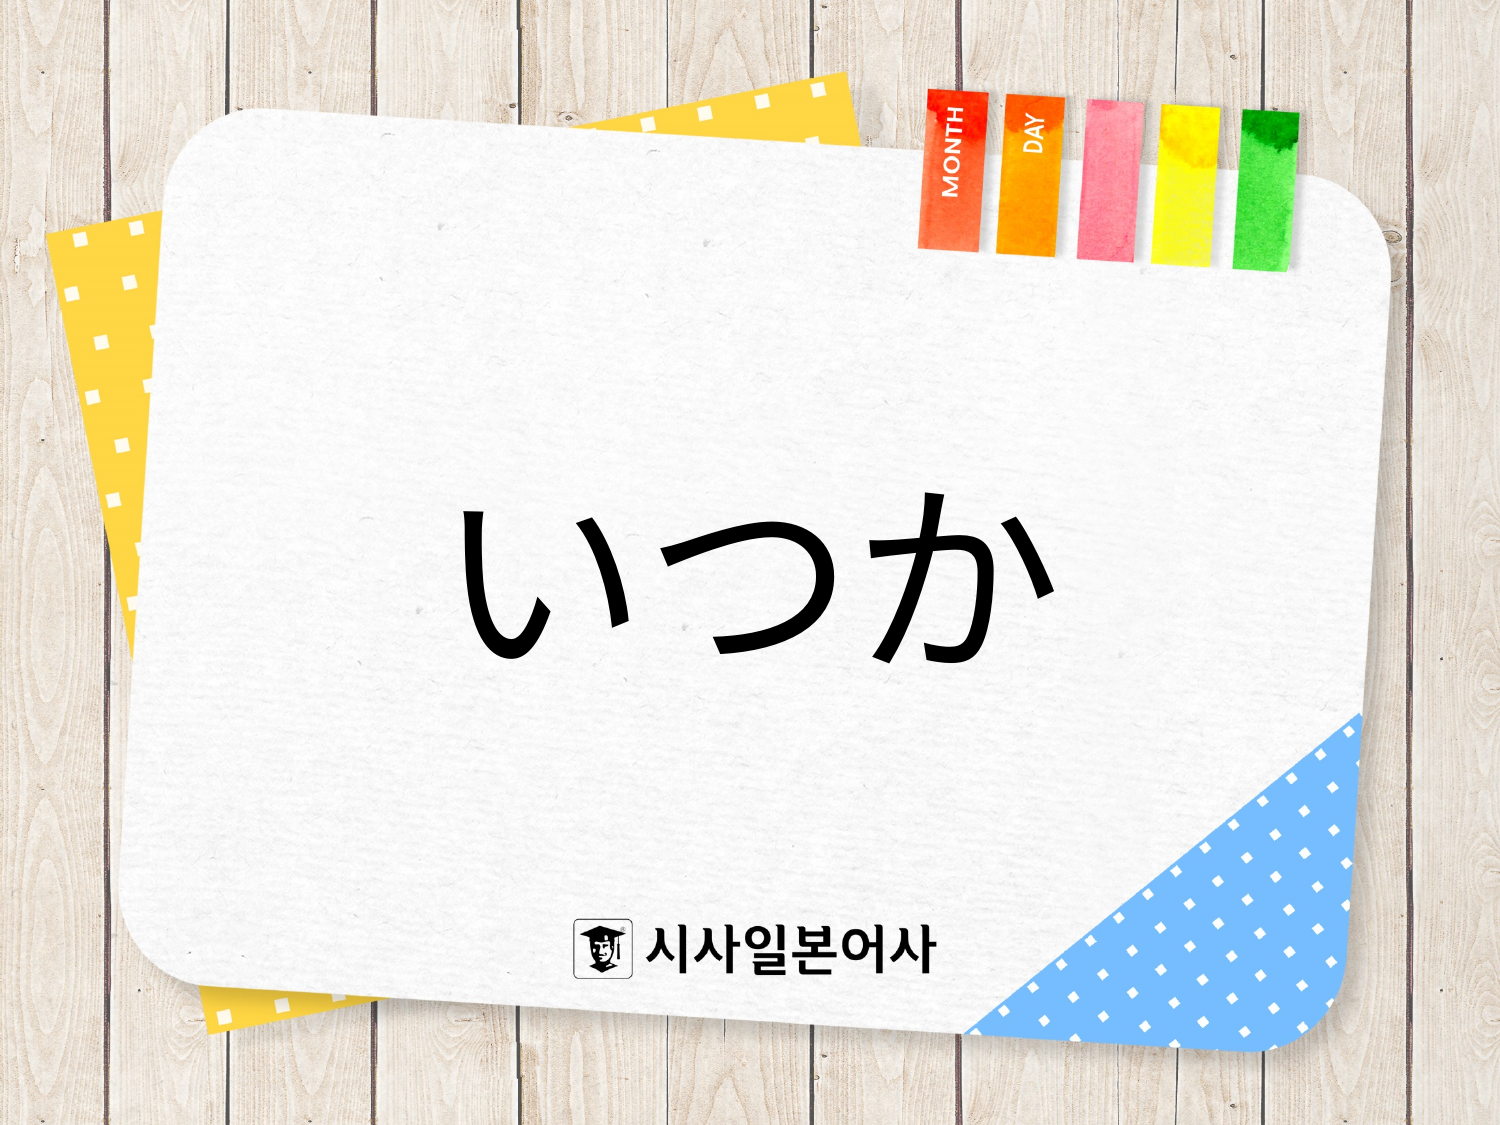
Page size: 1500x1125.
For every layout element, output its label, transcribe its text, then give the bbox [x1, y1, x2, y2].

title いつか [75, 338, 1425, 811]
picture [0, 0, 1500, 1125]
